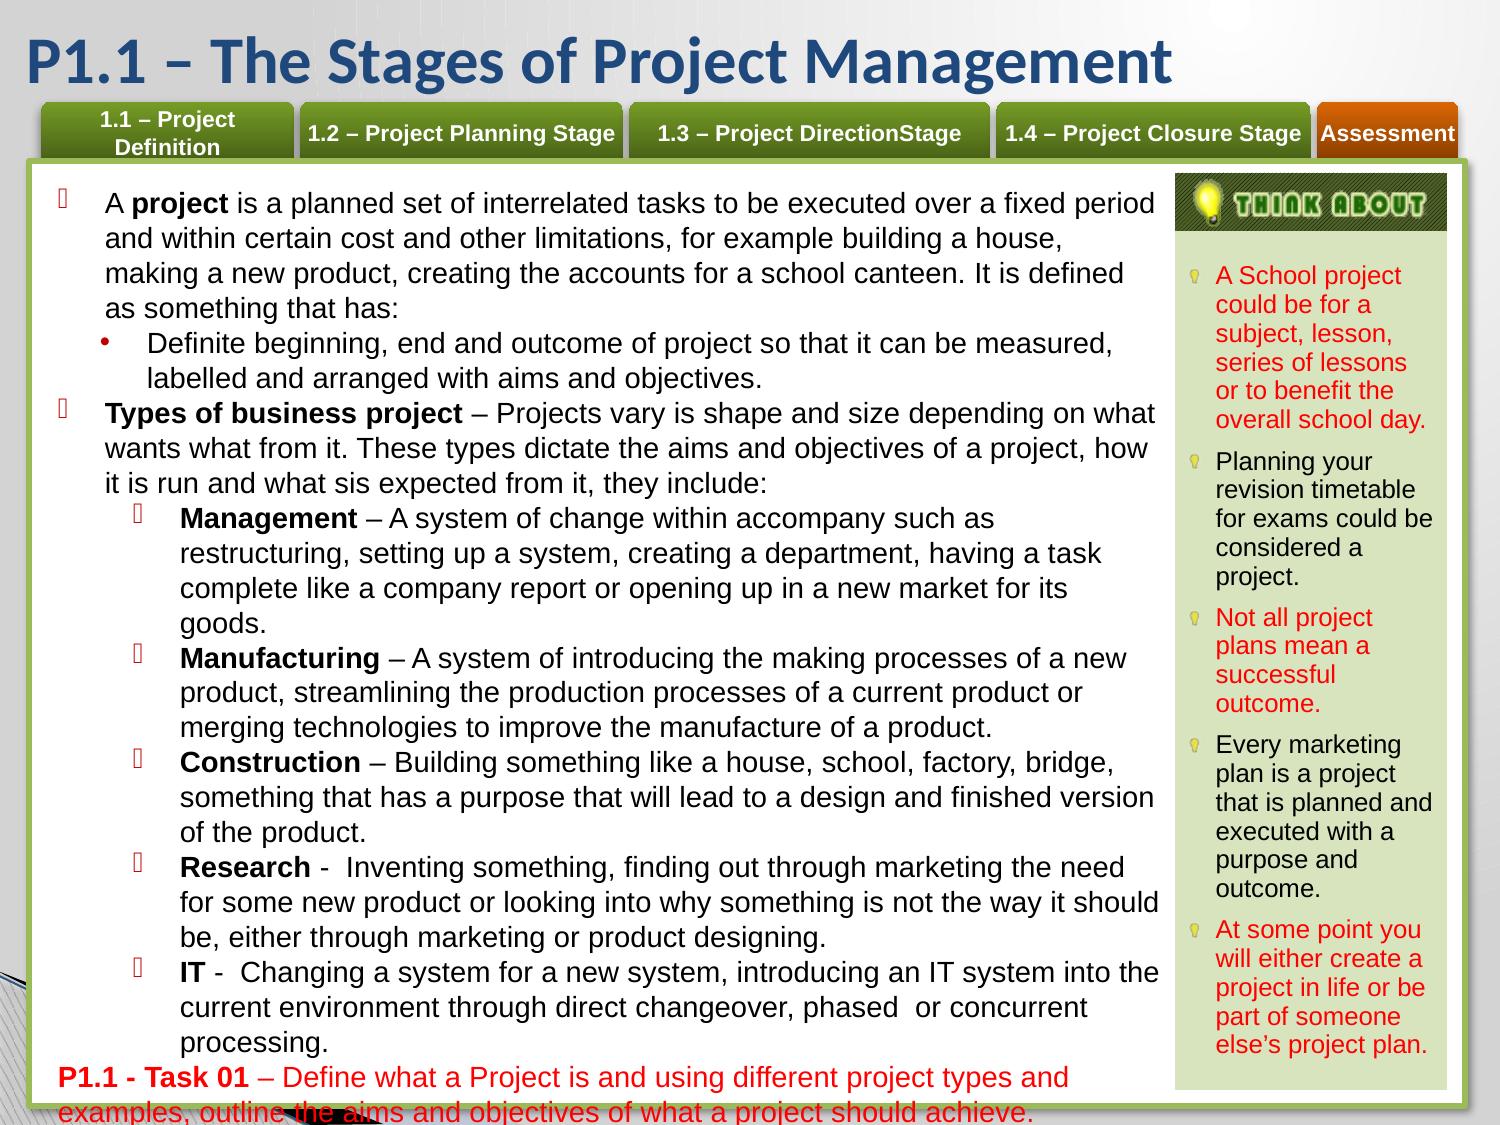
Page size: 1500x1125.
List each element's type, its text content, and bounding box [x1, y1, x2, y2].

picture [1186, 920, 1202, 939]
picture [1191, 176, 1430, 232]
table_cell A School project could be for a subject, lesson, series of lessons or to benefit the overall school day. Planning your revision timetable for exams could be considered a project. Not all project plans mean a successful outcome. Every marketing plan is a project that is planned and executed with a purpose and outcome. At some point you will either create a project in life or be part of someone else’s project plan. [1177, 231, 1447, 1090]
table_header [1175, 173, 1447, 231]
title P1.1 – The Stages of Project Management [11, 11, 1465, 102]
picture [1186, 266, 1202, 285]
picture [1186, 735, 1202, 754]
picture [1186, 451, 1202, 470]
text_box A project is a planned set of interrelated tasks to be executed over a fixed period and within certain cost and other limitations, for example building a house, making a new product, creating the accounts for a school canteen. It is defined as something that has: Definite beginning, end and outcome of project so that it can be measured, labelled and arranged with aims and objectives. Types of business project – Projects vary is shape and size depending on what wants what from it. These types dictate the aims and objectives of a project, how it is run and what sis expected from it, they include: Management – A system of change within accompany such as restructuring, setting up a system, creating a department, having a task complete like a company report or opening up in a new market for its goods. Manufacturing – A system of introducing the making processes of a new product, streamlining the production processes of a current product or merging technologies to improve the manufacture of a product. Construction – Building something like a house, school, factory, bridge, something that has a purpose that will lead to a design and finished version of the product. Research - Inventing something, finding out through marketing the need for some new product or looking into why something is not the way it should be, either through marketing or product designing. IT - Changing a system for a new system, introducing an IT system into the current environment through direct changeover, phased or concurrent processing. P1.1 - Task 01 – Define what a Project is and using different project types and examples, outline the aims and objectives of what a project should achieve. [43, 176, 1177, 1125]
picture [1186, 608, 1202, 627]
